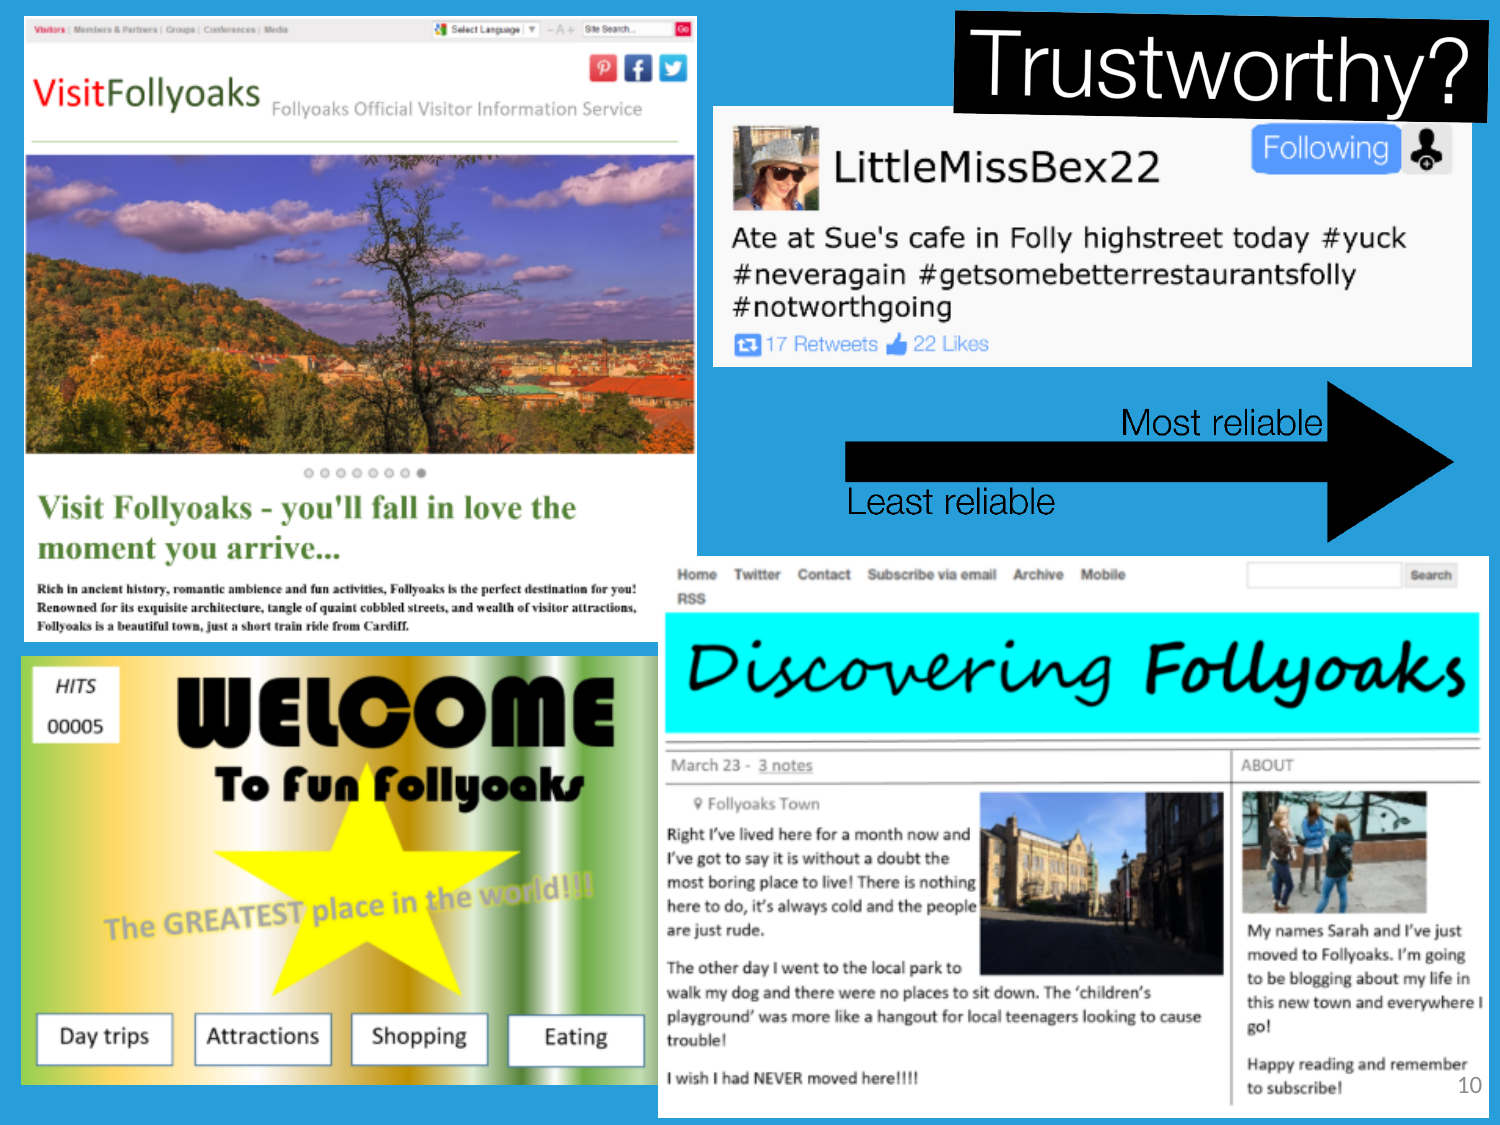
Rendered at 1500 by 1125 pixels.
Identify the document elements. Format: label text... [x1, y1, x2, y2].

picture [713, 11, 1489, 367]
picture [21, 16, 1489, 1118]
slide_number 10 [1489, 1053, 1498, 1113]
picture [843, 380, 1455, 543]
